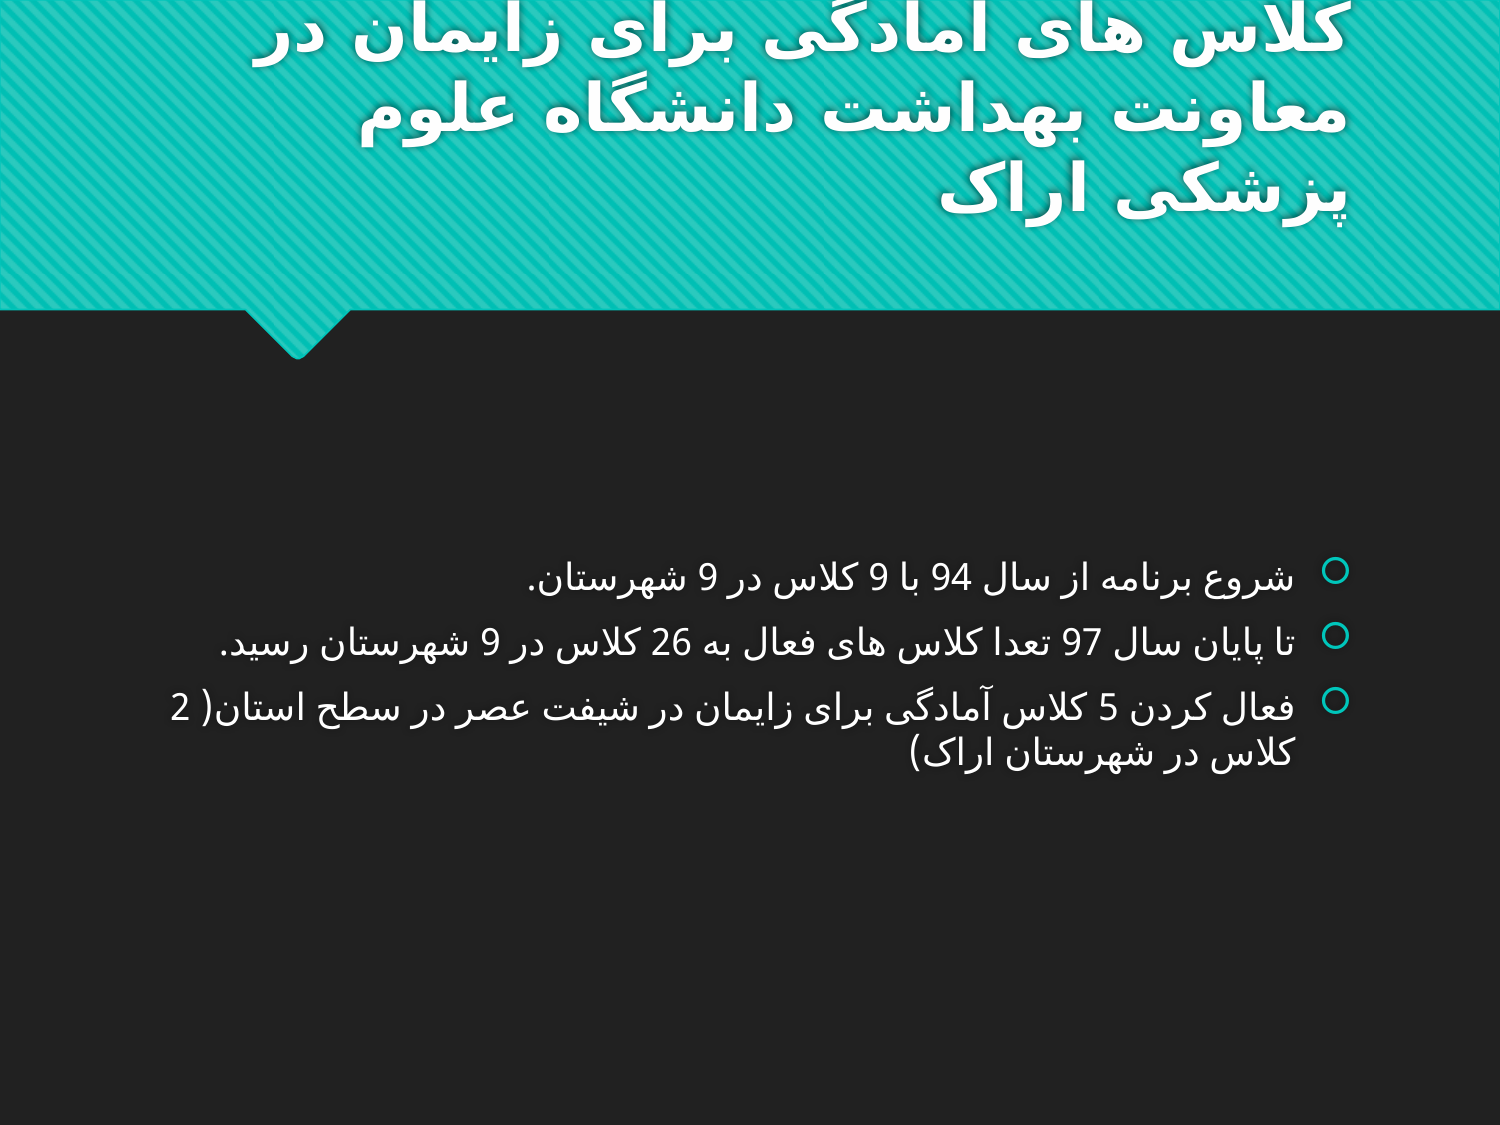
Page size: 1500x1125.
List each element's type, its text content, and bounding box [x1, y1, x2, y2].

list شروع برنامه از سال 94 با 9 کلاس در 9 شهرستان. تا پایان سال 97 تعدا کلاس های فعال به 26 کلاس در 9 شهرستان رسید. فعال کردن 5 کلاس آمادگی برای زایمان در شیفت عصر در سطح استان( 2 کلاس در شهرستان اراک) [132, 364, 1368, 962]
title کلاس های آمادگی برای زایمان در معاونت بهداشت دانشگاه علوم پزشکی اراک [132, 73, 1368, 233]
